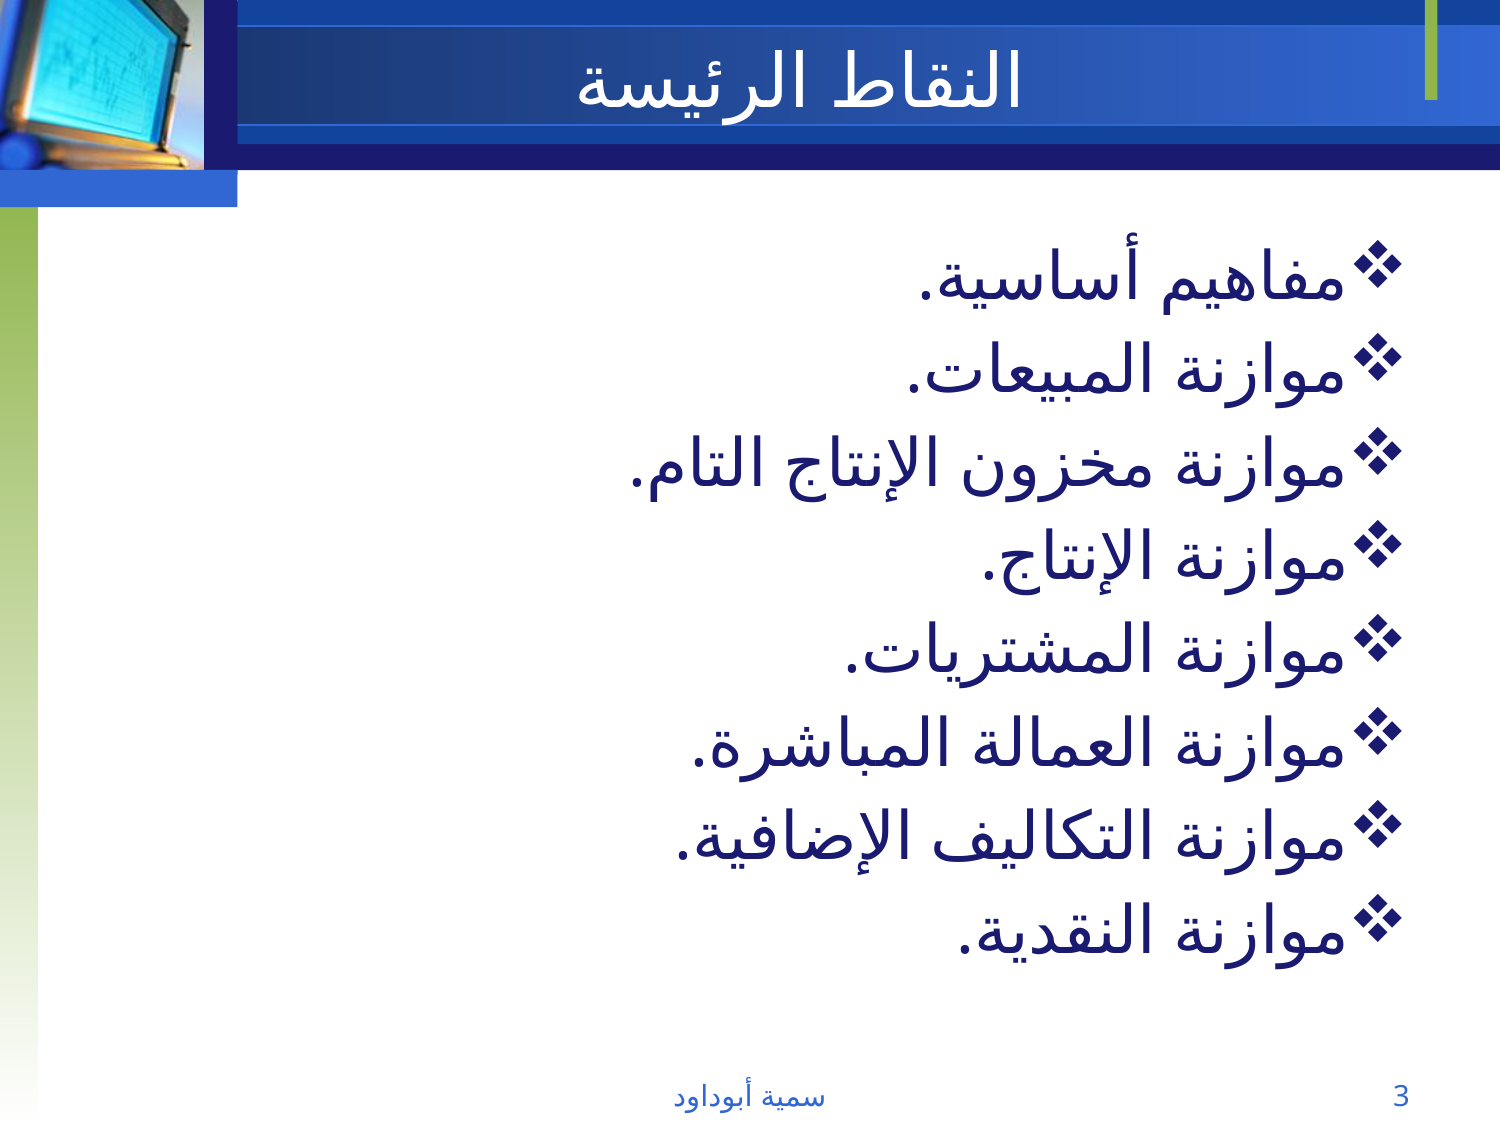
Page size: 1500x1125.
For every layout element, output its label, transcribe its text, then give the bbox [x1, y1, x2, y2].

title النقاط الرئيسة [237, 33, 1363, 122]
picture [0, 0, 204, 169]
slide_number 3 [1074, 1069, 1426, 1111]
list مفاهيم أساسية. موازنة المبيعات. موازنة مخزون الإنتاج التام. موازنة الإنتاج. موازنة المشتريات. موازنة العمالة المباشرة. موازنة التكاليف الإضافية. موازنة النقدية. [74, 224, 1426, 1050]
footer سمية أبوداود [512, 1069, 988, 1111]
